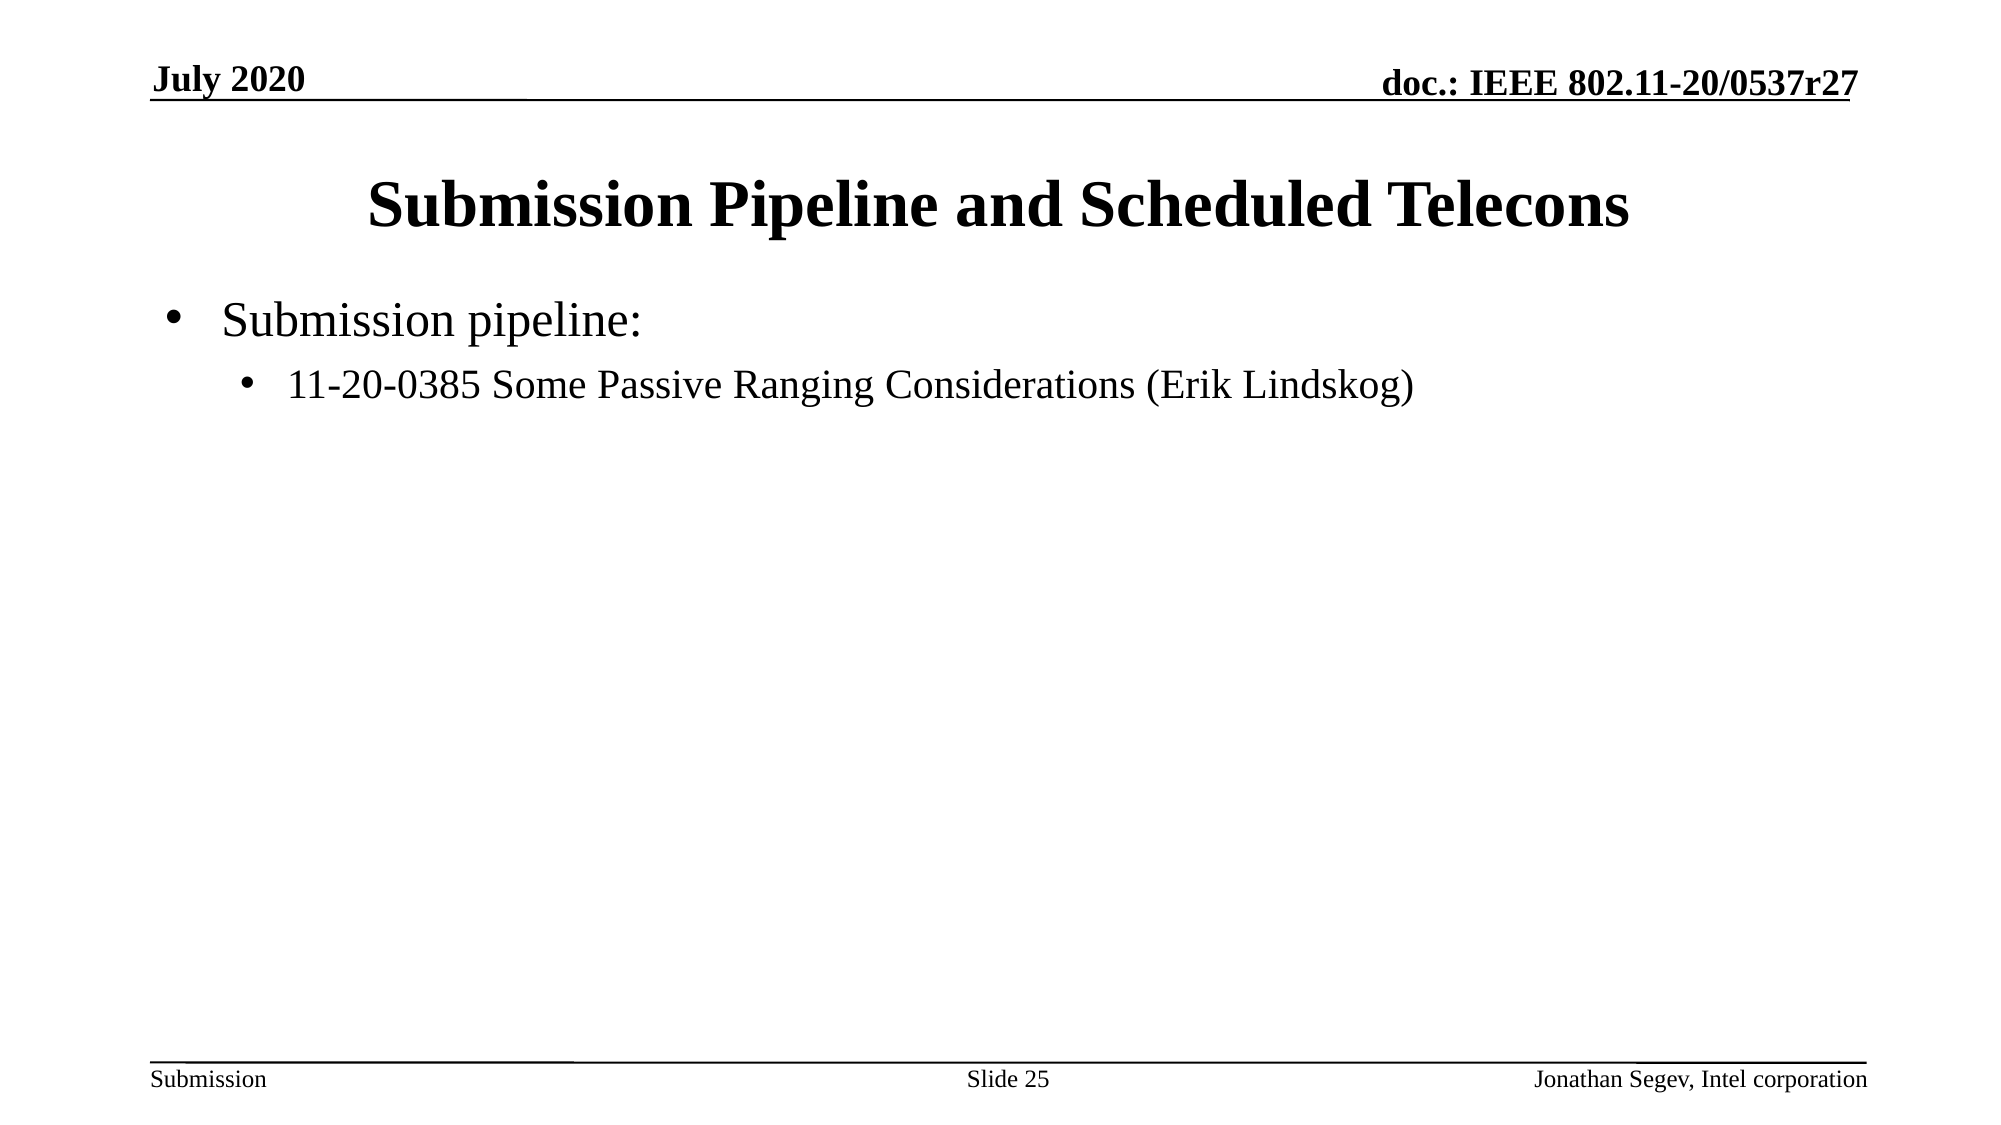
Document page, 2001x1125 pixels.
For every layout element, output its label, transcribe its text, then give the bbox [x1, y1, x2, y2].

list Submission pipeline: 11-20-0385 Some Passive Ranging Considerations (Erik Lindskog) [149, 278, 1850, 670]
footer Jonathan Segev, Intel corporation [1171, 1061, 1869, 1093]
slide_number Slide 25 [950, 1061, 1067, 1123]
title Submission Pipeline and Scheduled Telecons [149, 112, 1850, 278]
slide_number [152, 54, 563, 100]
